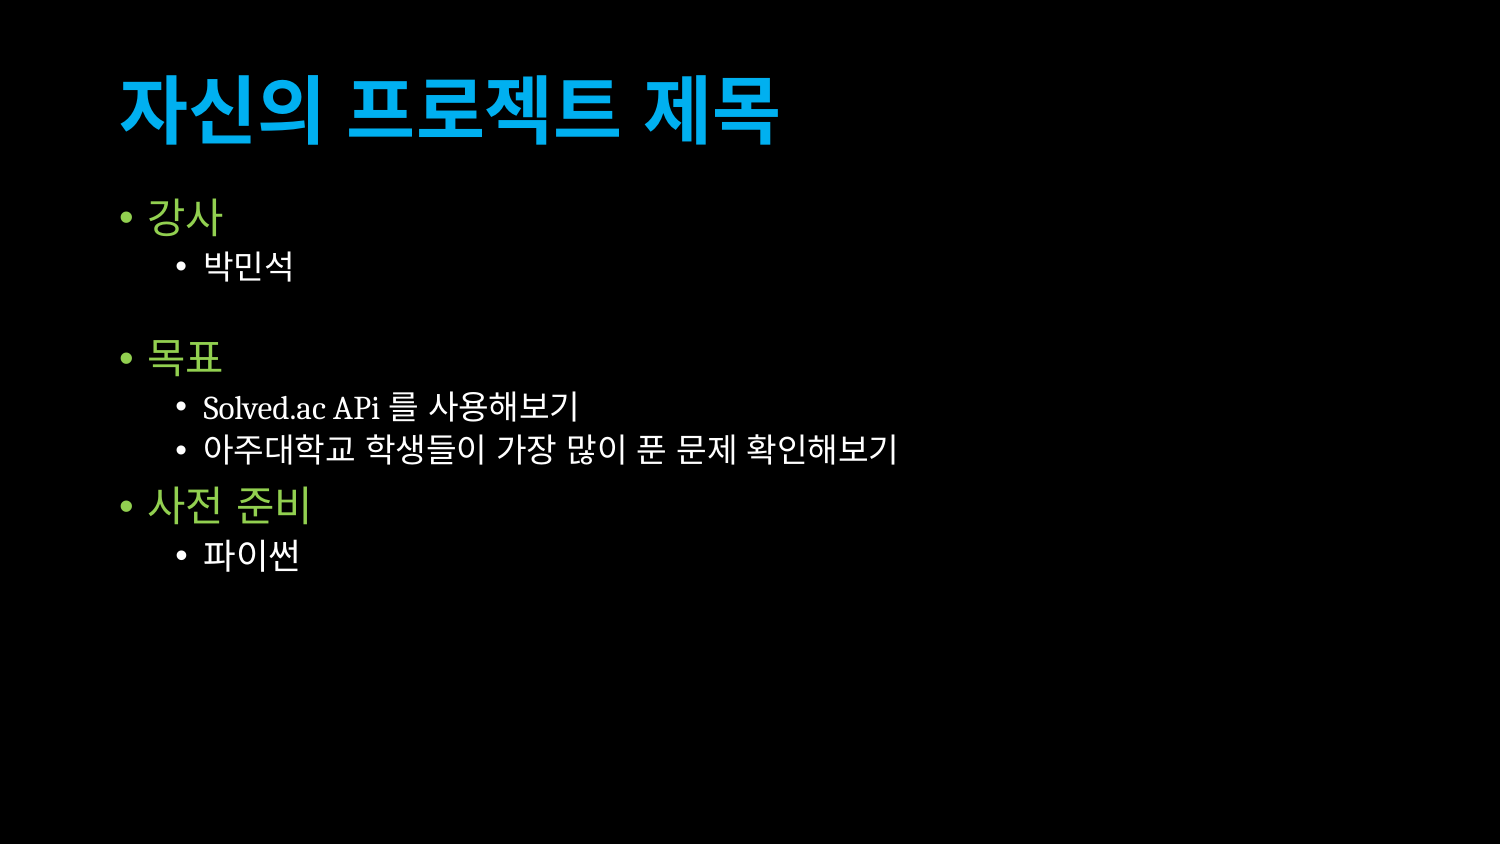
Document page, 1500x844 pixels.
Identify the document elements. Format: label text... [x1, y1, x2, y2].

list 강사 박민석 목표 Solved.ac APi를 사용해보기 아주대학교 학생들이 가장 많이 푼 문제 확인해보기 사전 준비 파이썬 [104, 190, 1302, 772]
title 자신의 프로젝트 제목 [104, 49, 1270, 181]
